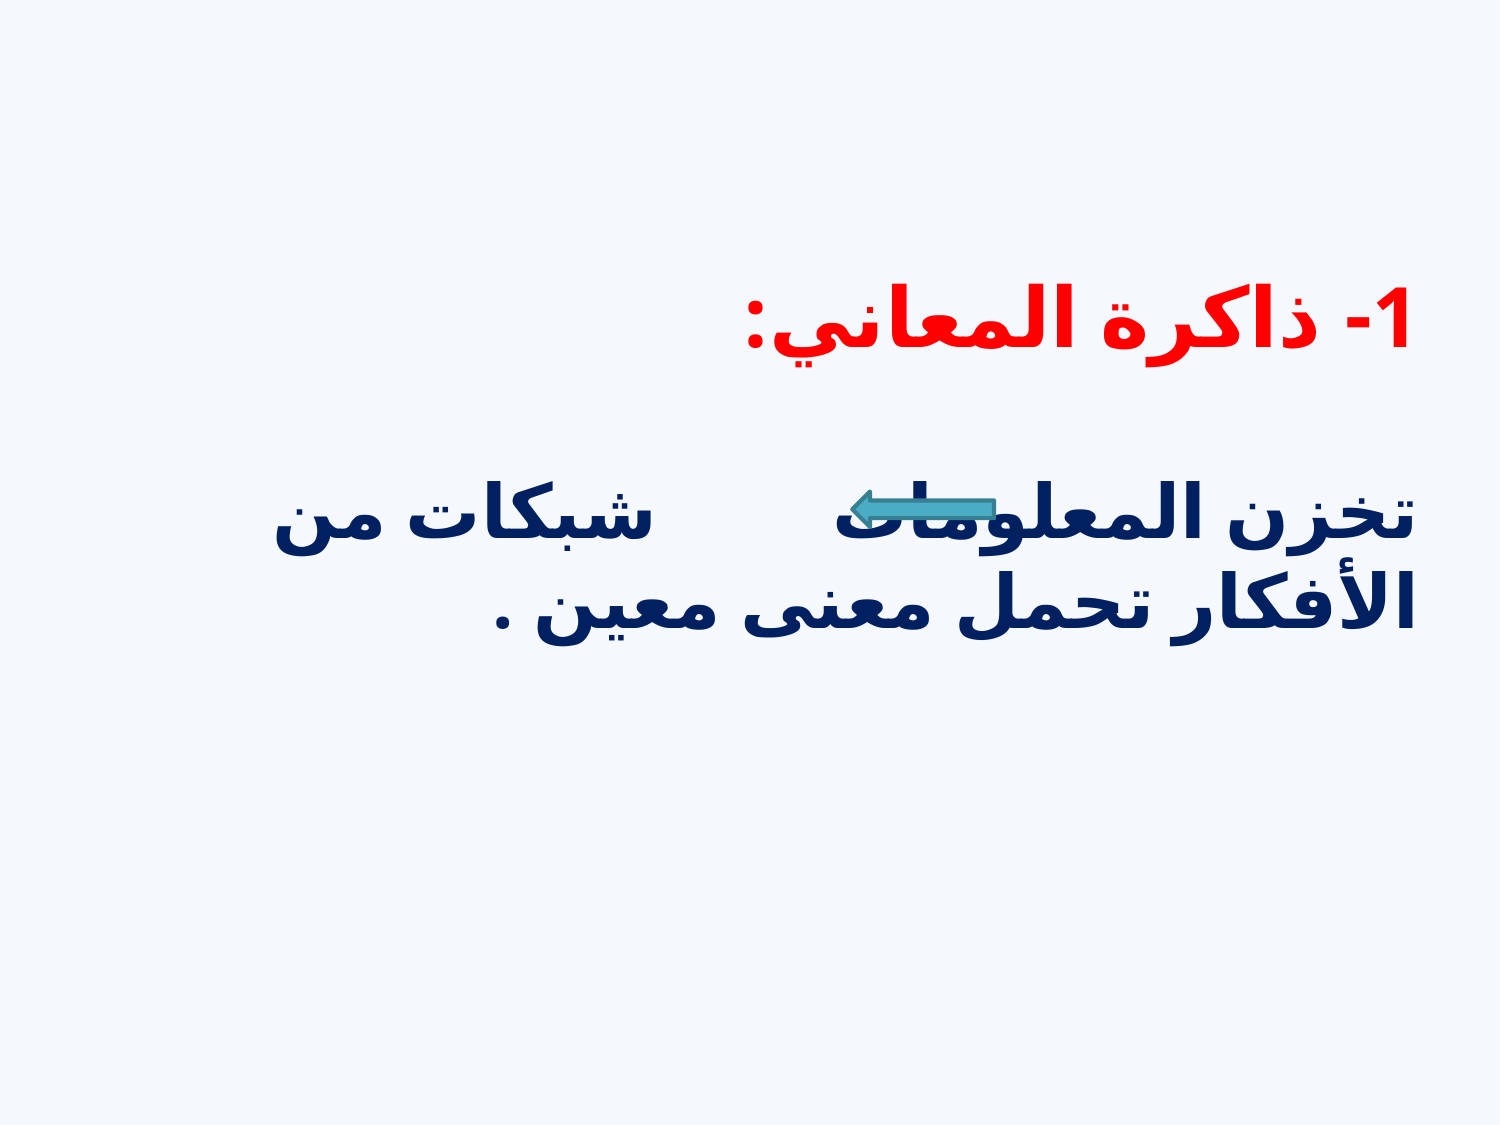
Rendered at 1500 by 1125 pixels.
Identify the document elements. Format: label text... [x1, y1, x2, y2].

text_box [850, 489, 997, 529]
title 1- ذاكرة المعاني: تخزن المعلومات شبكات من الأفكار تحمل معنى معين . [159, 56, 1435, 965]
